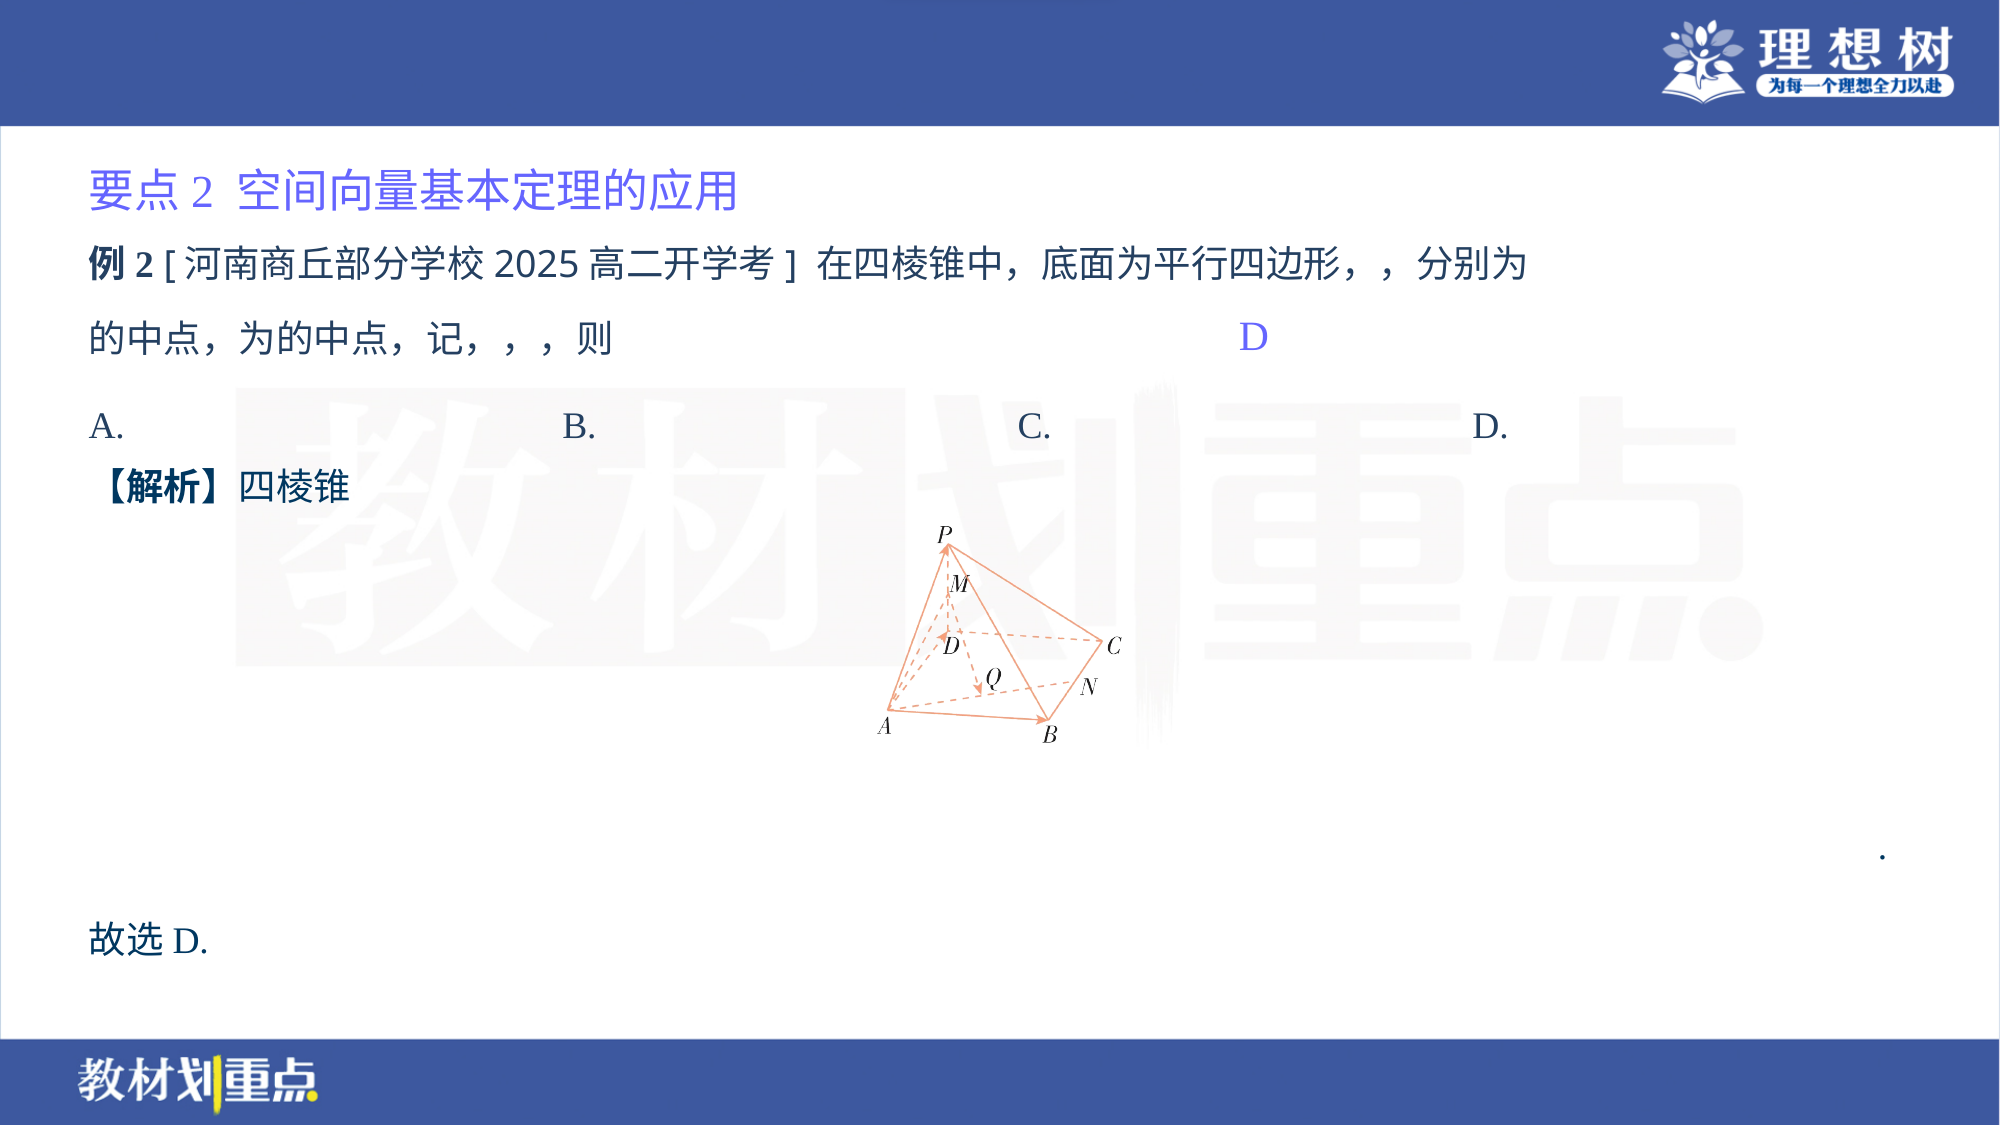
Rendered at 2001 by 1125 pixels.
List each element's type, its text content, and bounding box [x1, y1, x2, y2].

picture [0, 0, 2000, 1125]
text_box D [1223, 306, 1285, 357]
text_box 要点2 空间向量基本定理的应用 [88, 135, 1911, 276]
